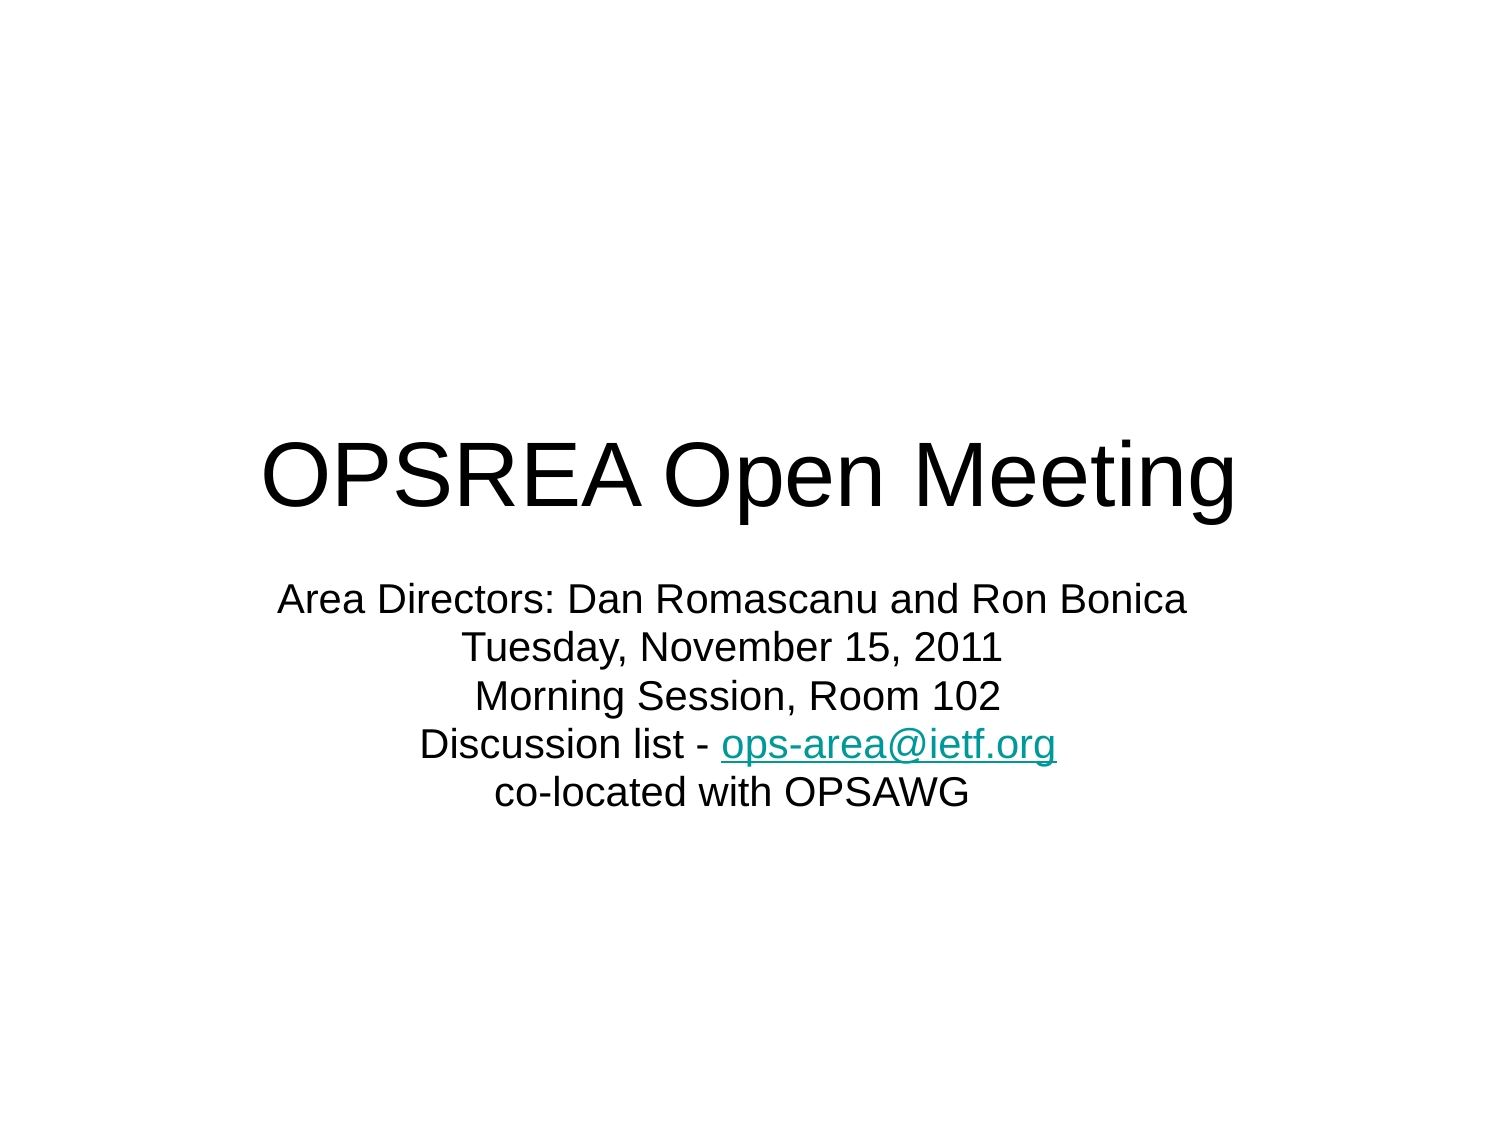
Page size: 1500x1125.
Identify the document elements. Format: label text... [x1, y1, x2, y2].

title OPSREA Open Meeting [112, 349, 1388, 573]
subtitle Area Directors: Dan Romascanu and Ron Bonica Tuesday, November 15, 2011 Morning Session, Room 102 Discussion list - ops-area@ietf.org co-located with OPSAWG [88, 573, 1388, 914]
